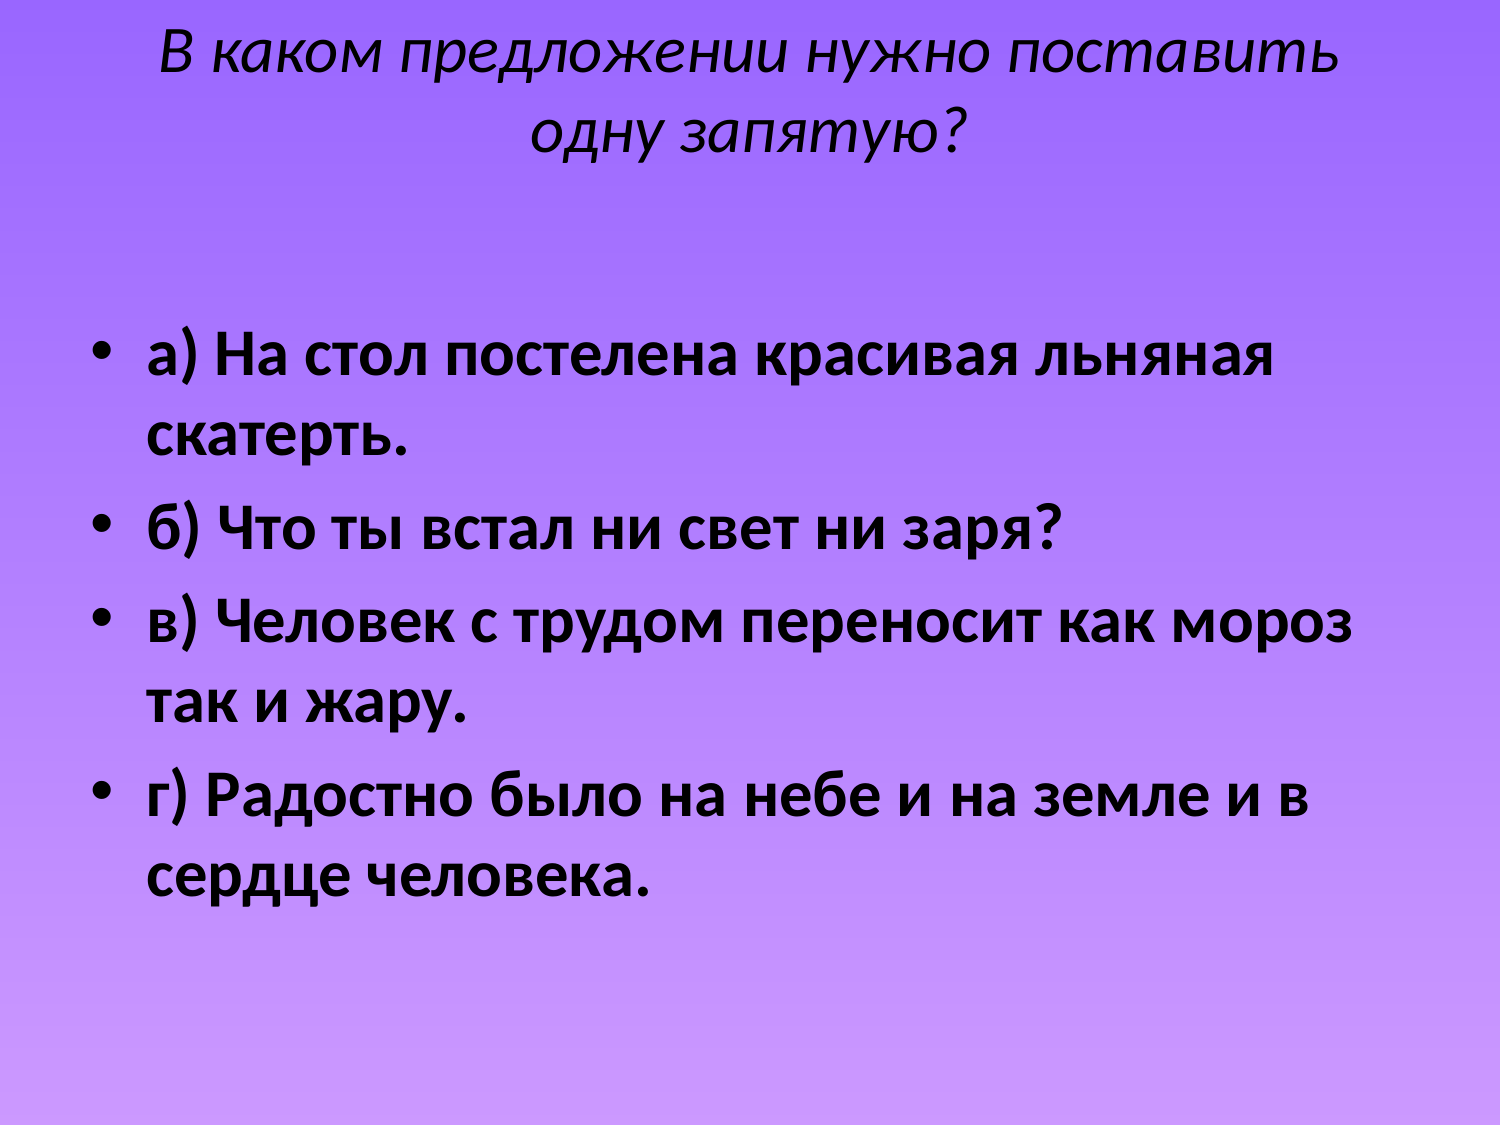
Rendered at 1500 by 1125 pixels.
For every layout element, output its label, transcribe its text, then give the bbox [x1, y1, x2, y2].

title В каком предложении нужно поставить одну запятую? [75, 42, 1425, 208]
list а) На стол постелена красивая льняная скатерть. б) Что ты встал ни свет ни заря? в) Человек с трудом переносит как мороз так и жару. г) Радостно было на небе и на земле и в сердце человека. [75, 208, 1425, 1005]
